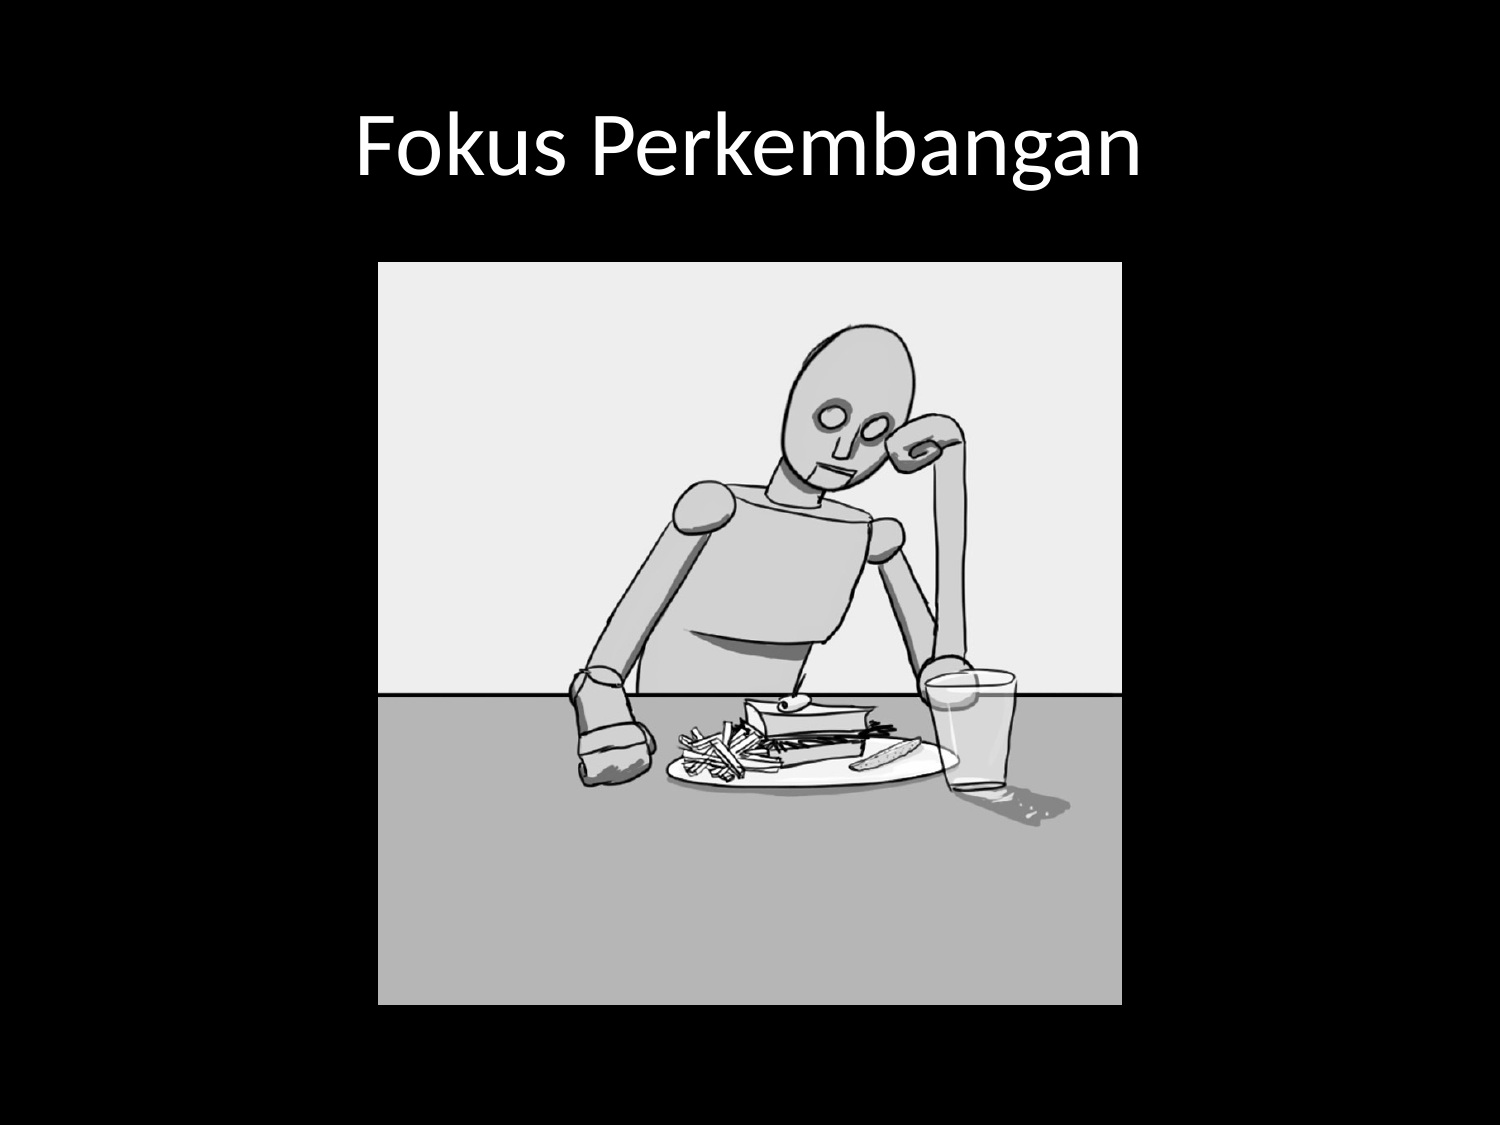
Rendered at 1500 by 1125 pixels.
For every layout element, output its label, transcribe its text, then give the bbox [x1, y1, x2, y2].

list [378, 262, 1122, 1006]
title Fokus Perkembangan [75, 45, 1425, 233]
